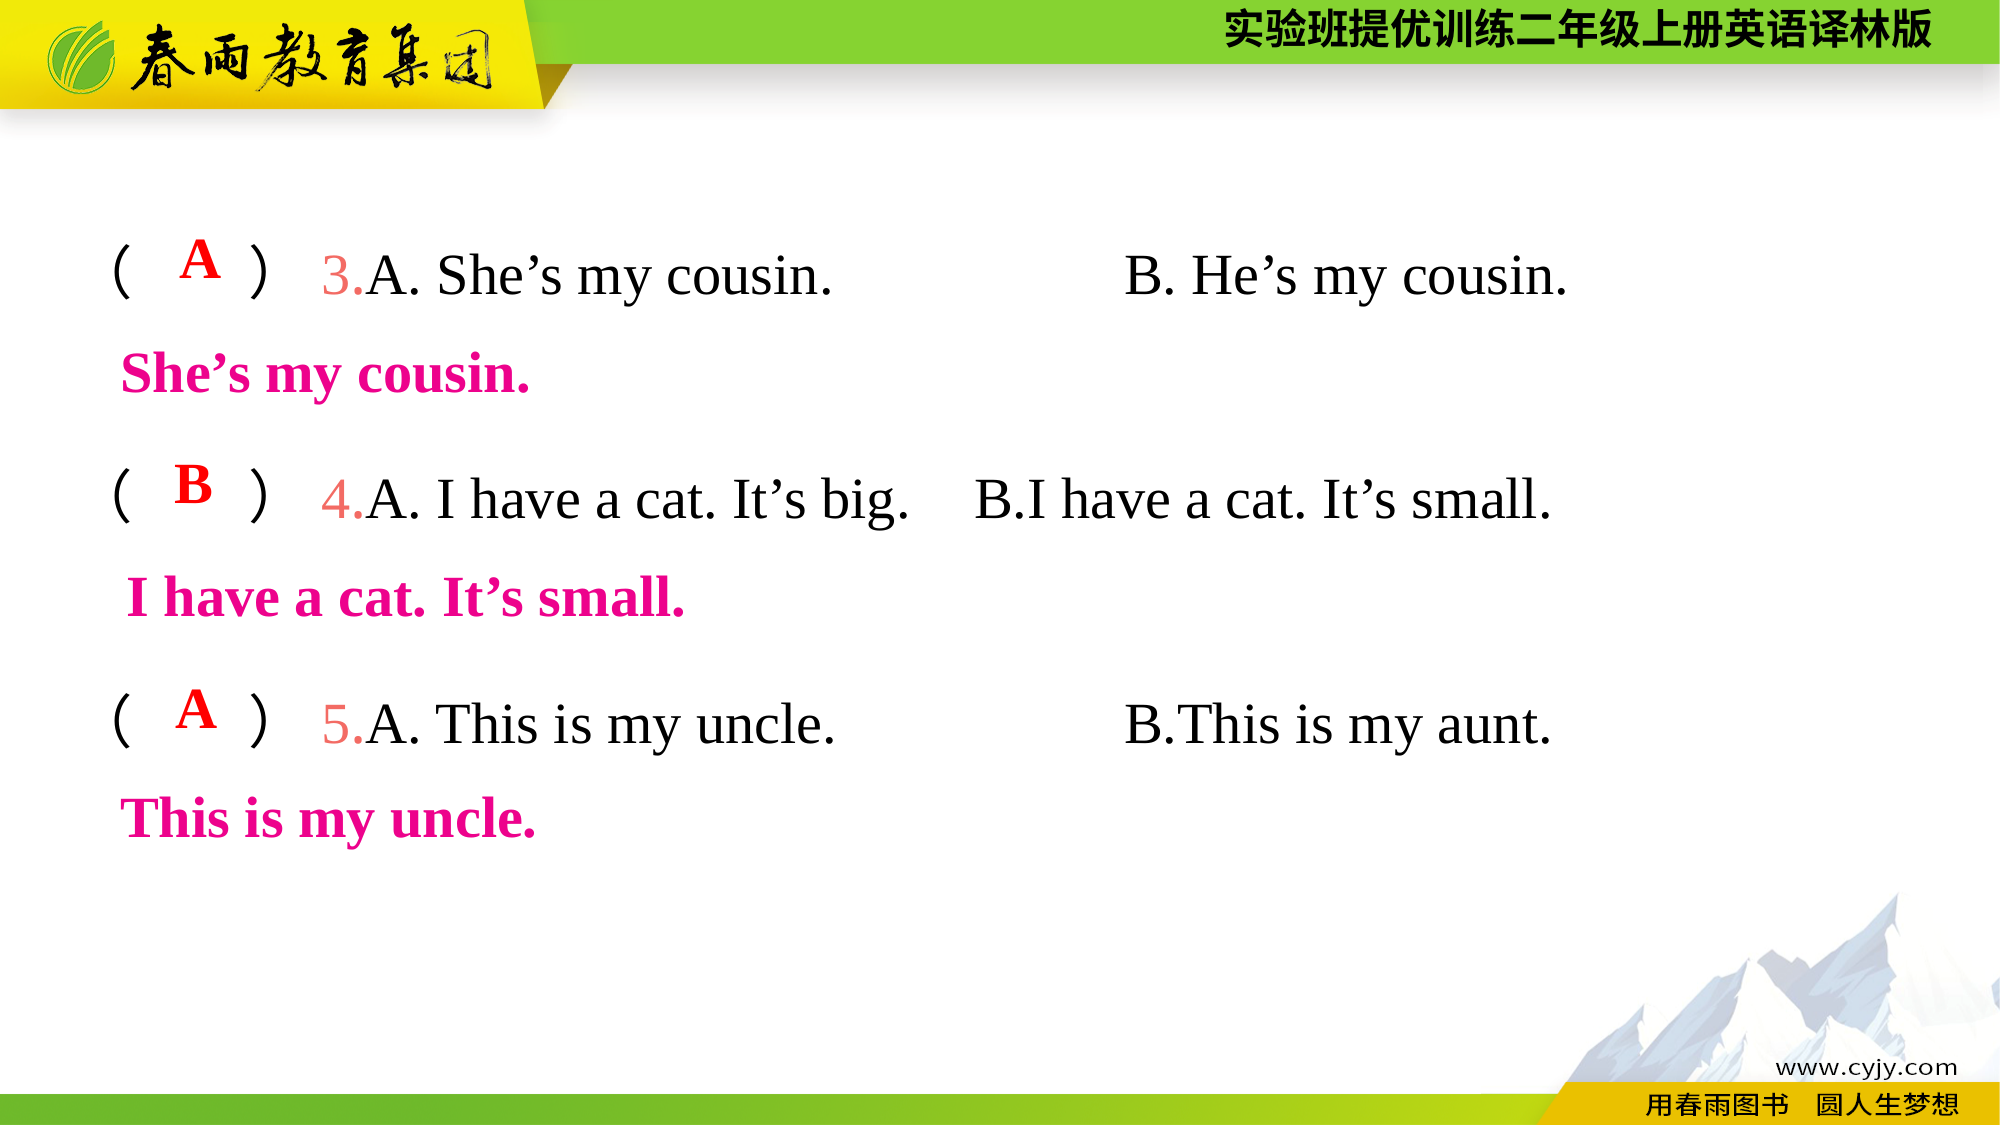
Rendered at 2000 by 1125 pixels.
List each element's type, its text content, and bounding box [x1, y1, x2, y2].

text_box This is my uncle. [105, 771, 553, 857]
text_box I have a cat. It’s small. [111, 550, 702, 636]
list （ ）3.A. She’s my cousin. B. He’s my cousin. （ ）4.A. I have a cat. It’s big. B.I have a cat. It’s small. （ ）5.A. This is my uncle. B.This is my aunt. [59, 193, 1944, 769]
text_box A [164, 212, 237, 298]
picture [0, 0, 2000, 1125]
text_box B [145, 438, 229, 523]
text_box She’s my cousin. [105, 326, 547, 411]
text_box A [160, 662, 233, 748]
